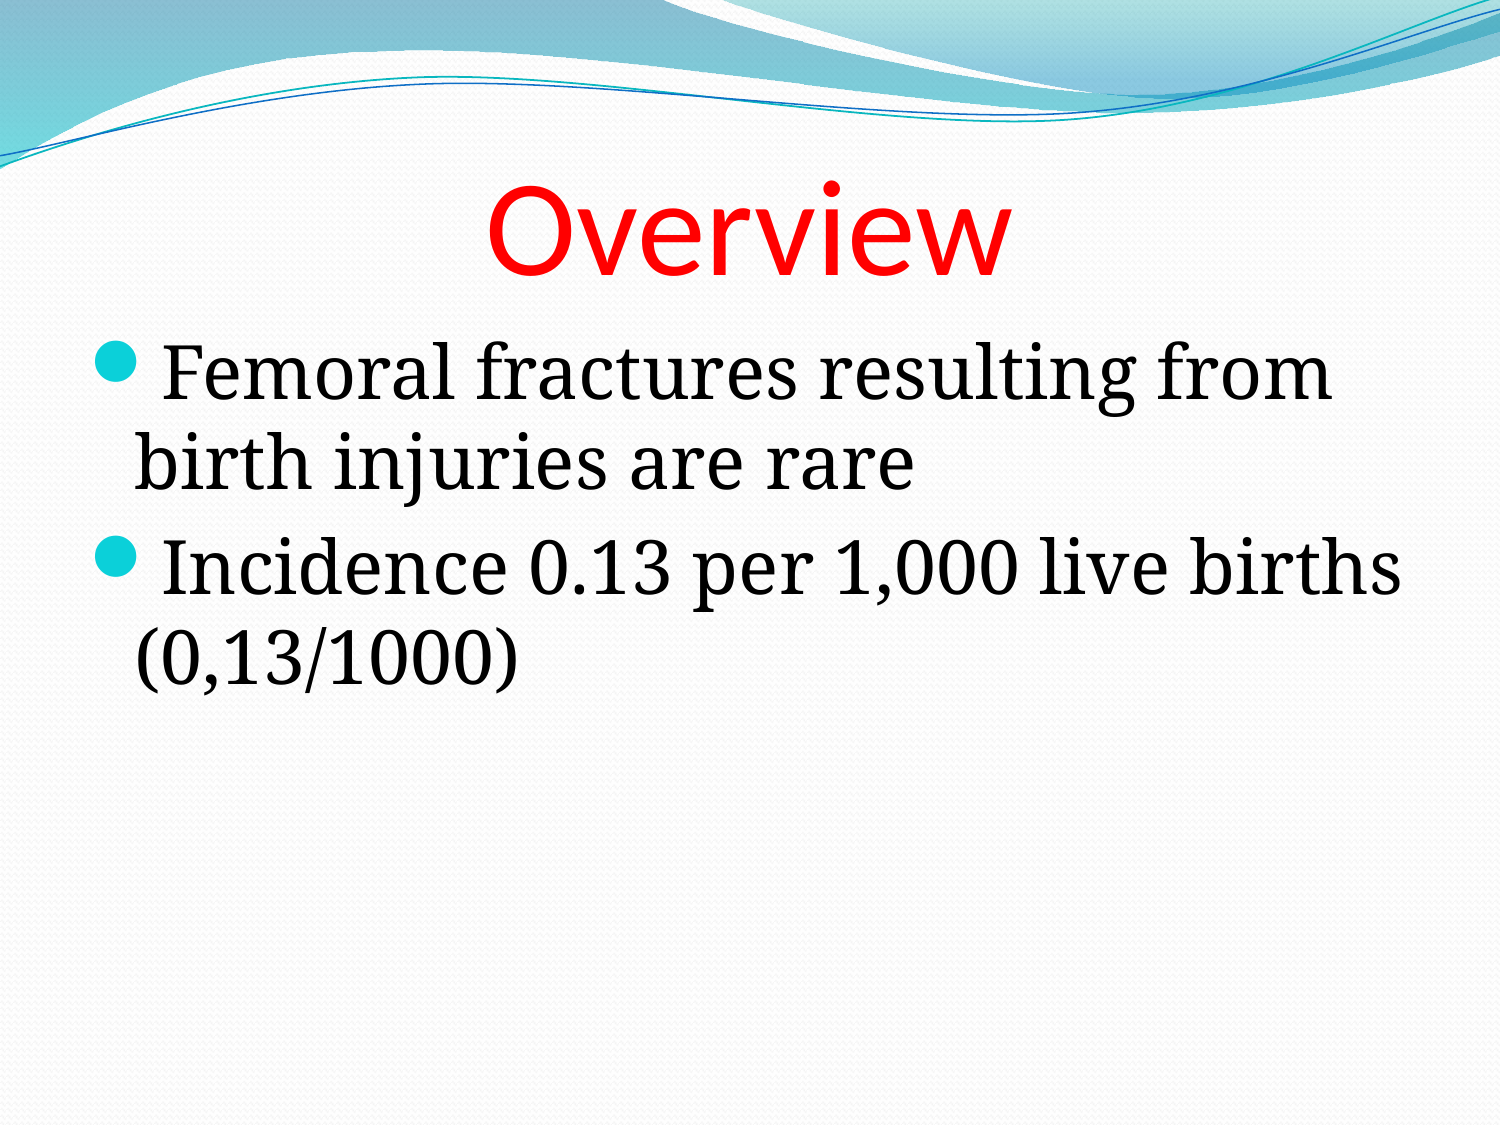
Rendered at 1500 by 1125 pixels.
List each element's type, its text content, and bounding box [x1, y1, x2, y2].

list Femoral fractures resulting from birth injuries are rare Incidence 0.13 per 1,000 live births (0,13/1000) [75, 317, 1425, 1038]
title Overview [75, 115, 1425, 303]
